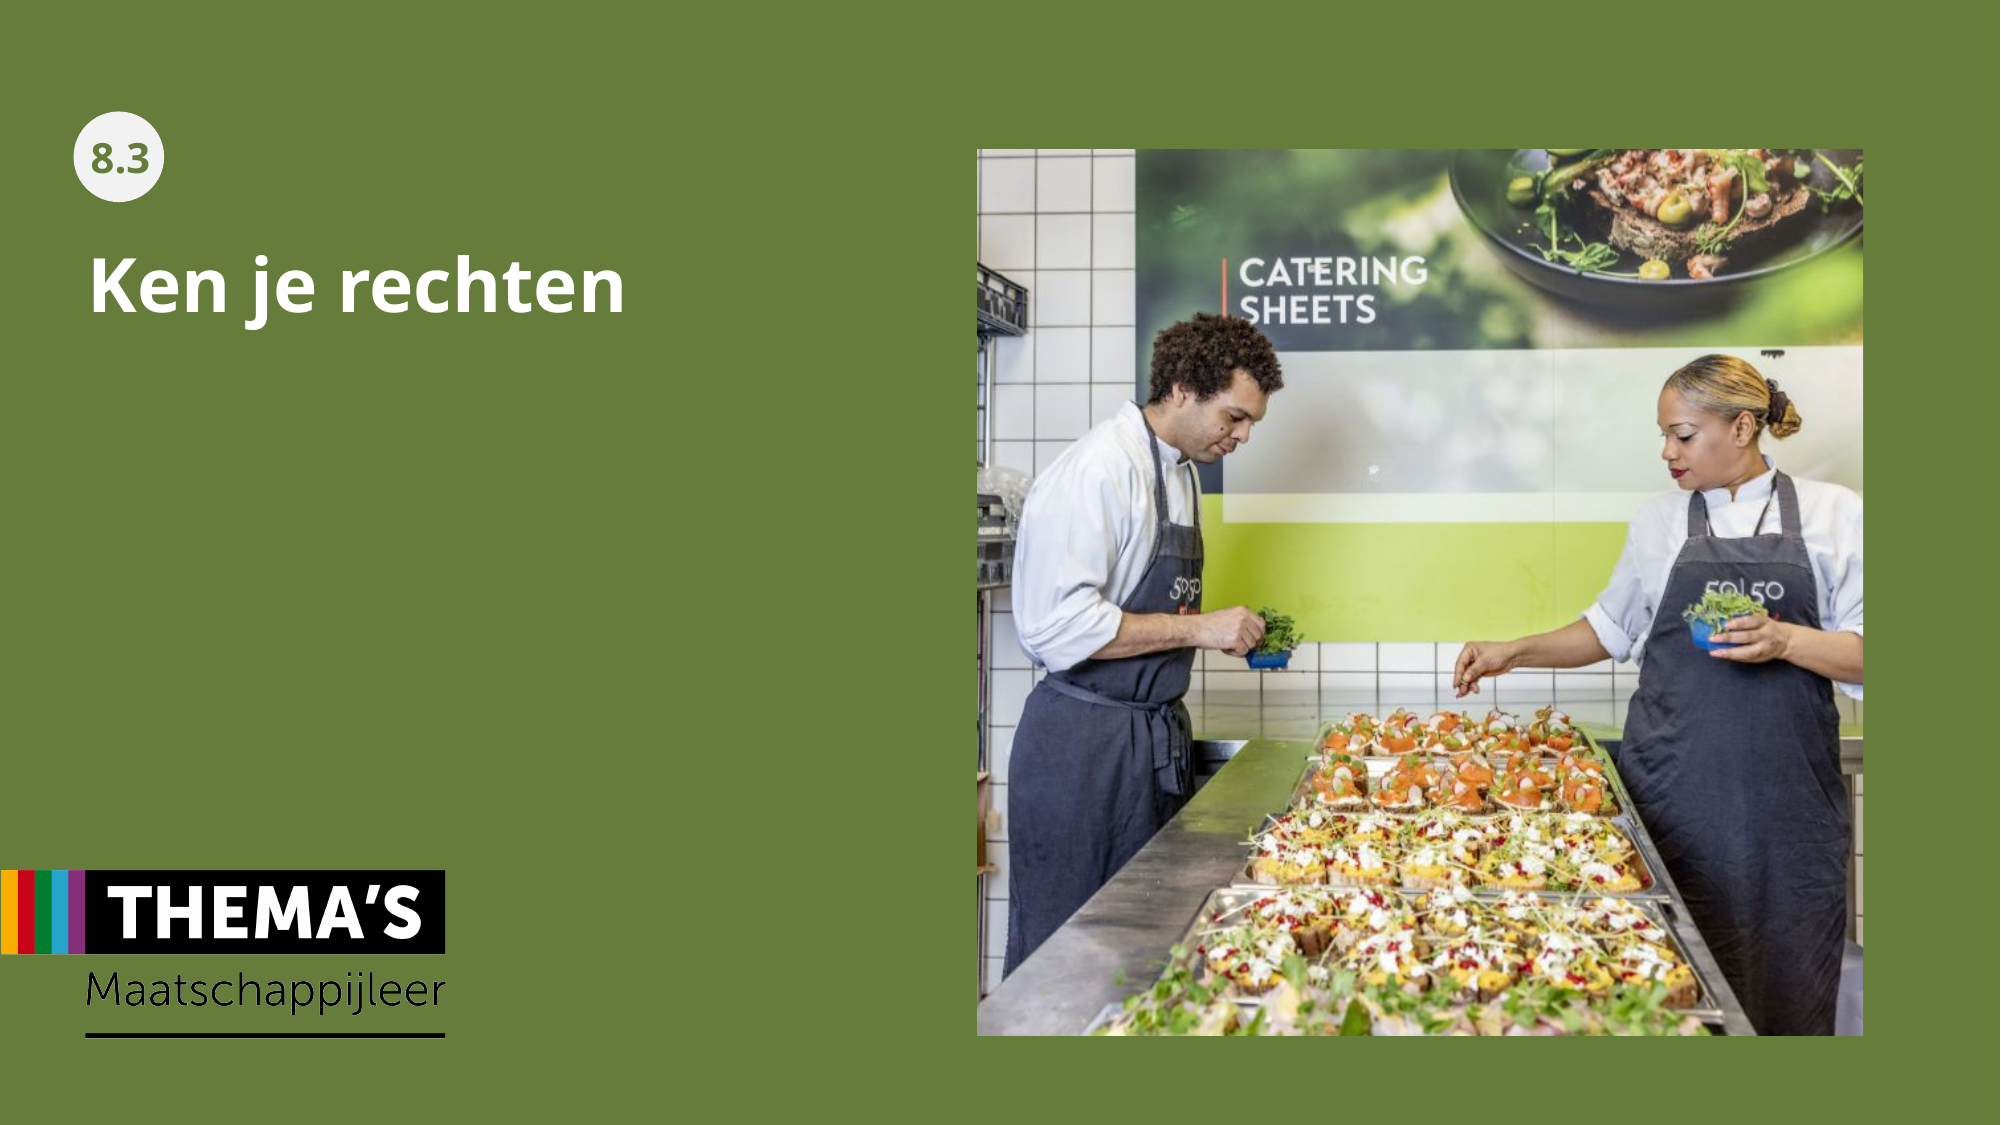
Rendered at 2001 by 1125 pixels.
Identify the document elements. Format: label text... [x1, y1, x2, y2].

title 8.3 [71, 102, 170, 190]
picture [977, 149, 1864, 1036]
picture [0, 786, 474, 1125]
list Ken je rechten [72, 240, 928, 769]
